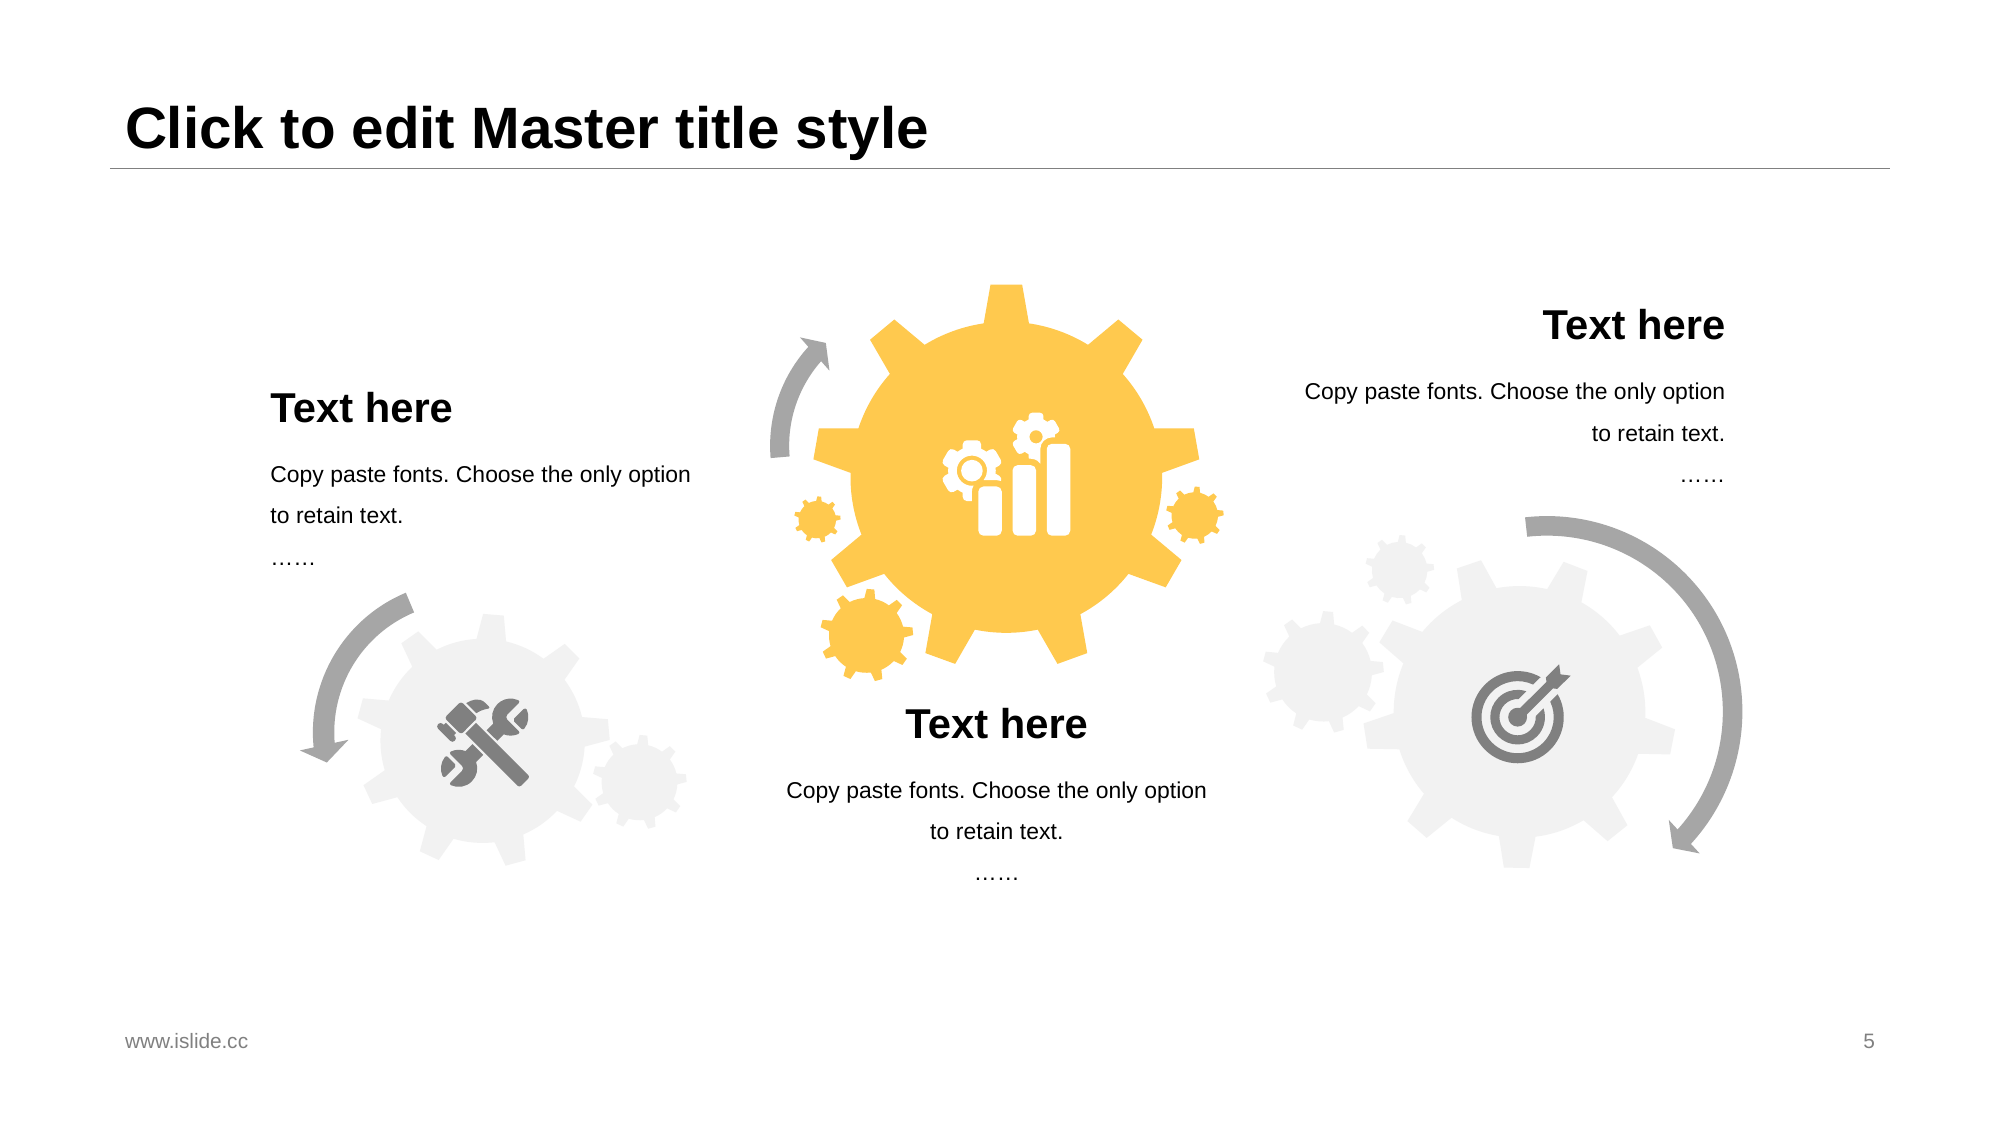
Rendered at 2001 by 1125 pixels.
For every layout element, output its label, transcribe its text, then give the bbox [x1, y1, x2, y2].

footer www.islide.cc [109, 1023, 790, 1058]
title Click to edit Master title style [109, 0, 1890, 169]
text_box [255, 283, 1743, 909]
slide_number 5 [1412, 1023, 1890, 1058]
